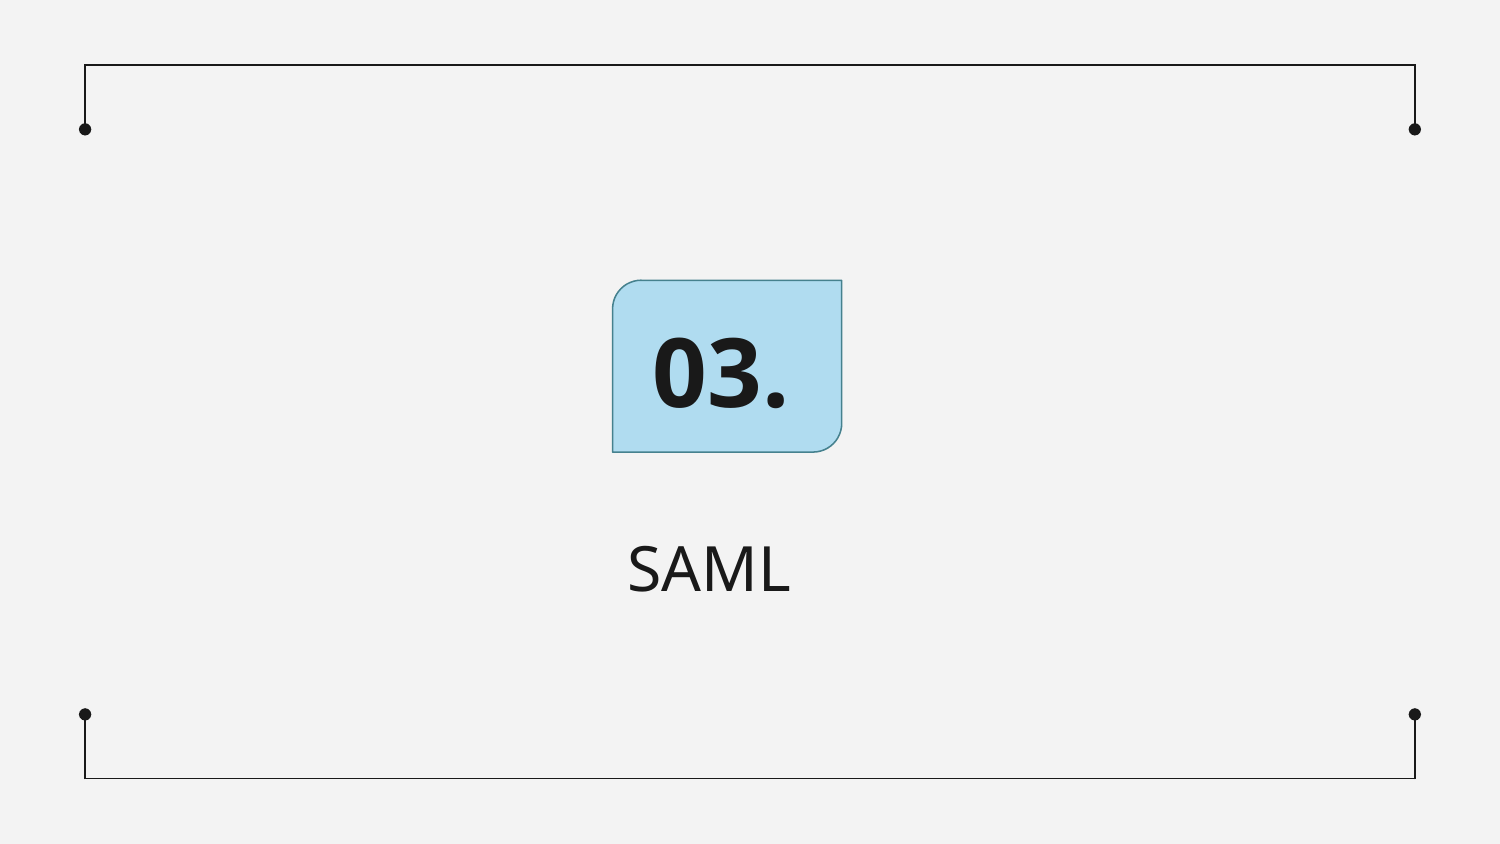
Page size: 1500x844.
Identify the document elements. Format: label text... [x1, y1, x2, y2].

text_box [612, 280, 842, 453]
title 03. [637, 296, 852, 435]
title SAML [612, 513, 1500, 608]
